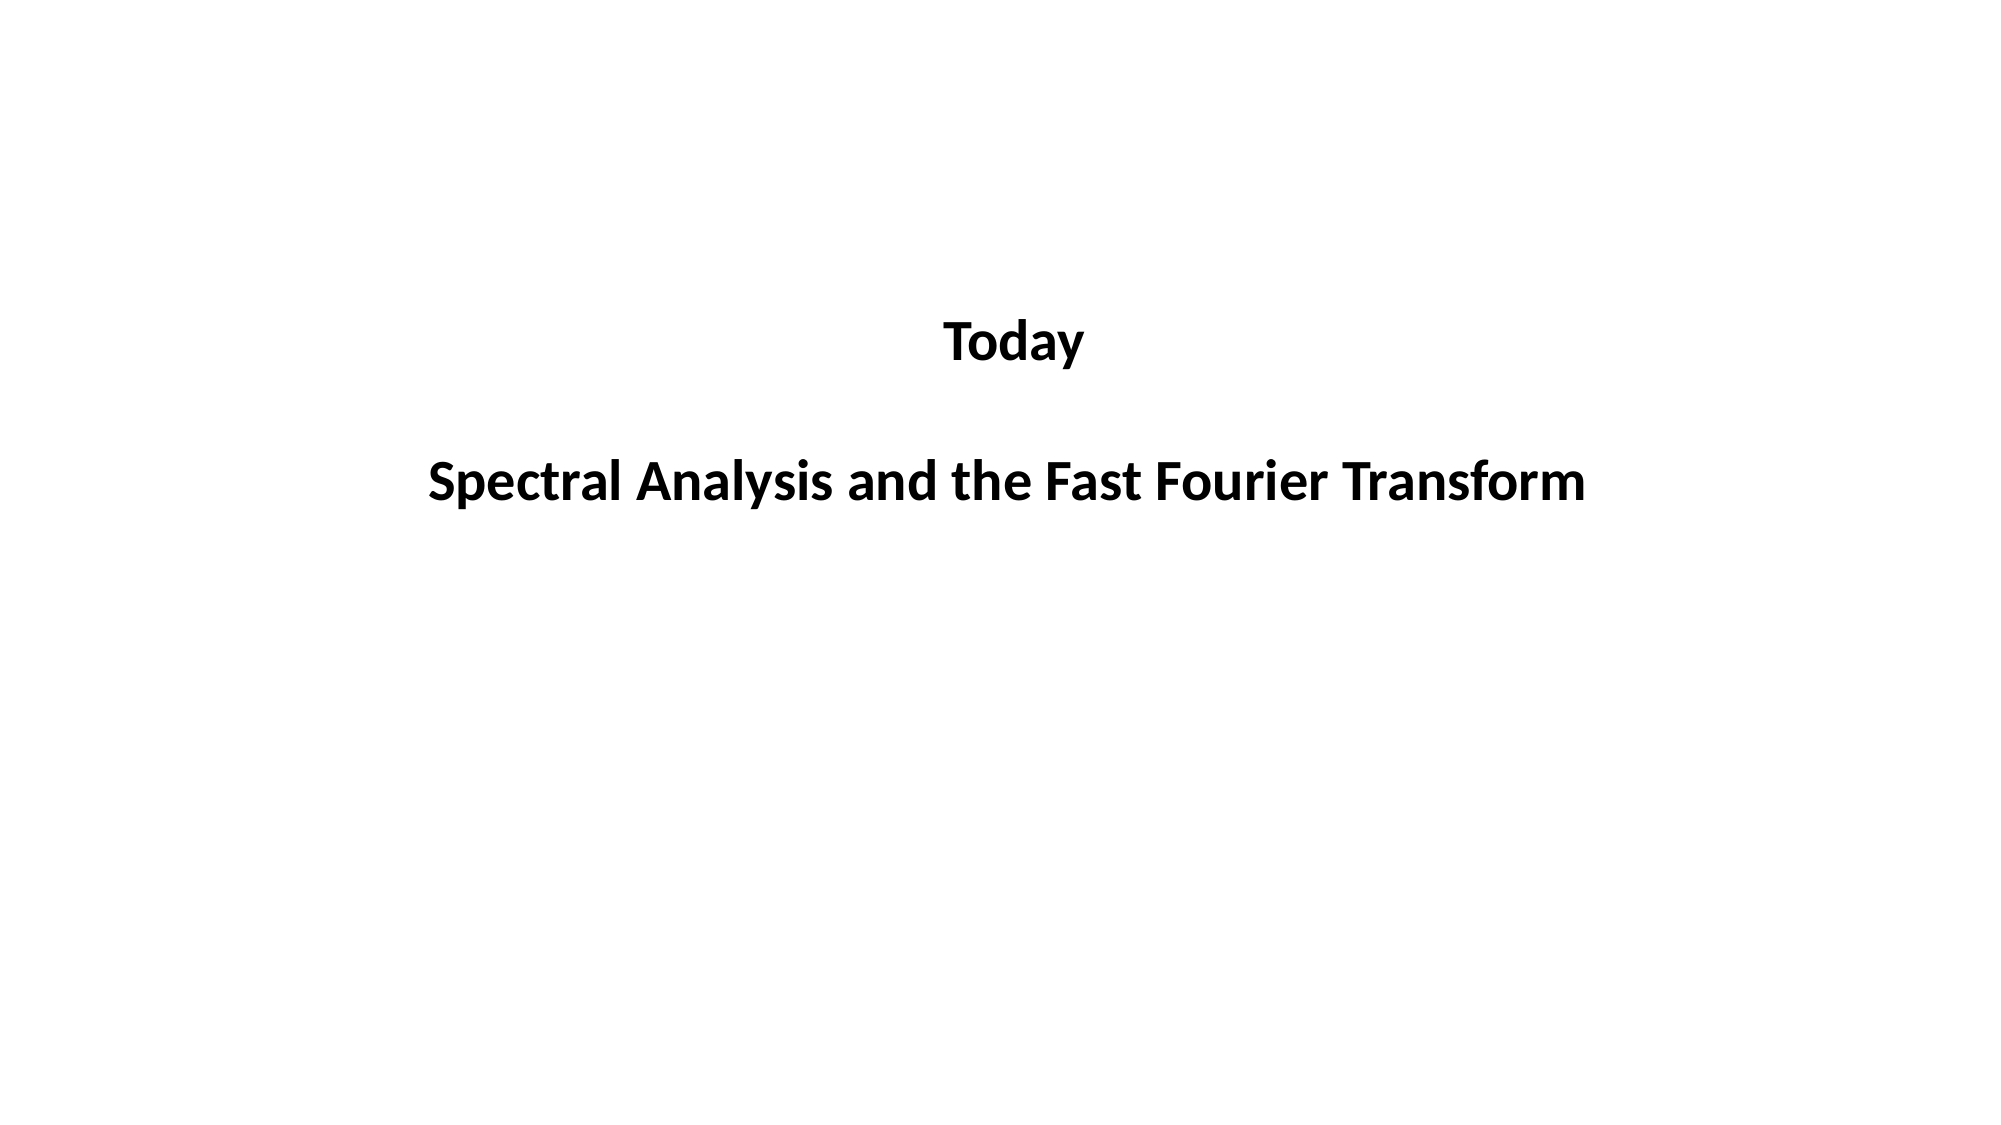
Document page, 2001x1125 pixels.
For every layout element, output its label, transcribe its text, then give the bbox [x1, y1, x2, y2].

text_box Today Spectral Analysis and the Fast Fourier Transform [128, 295, 1900, 520]
